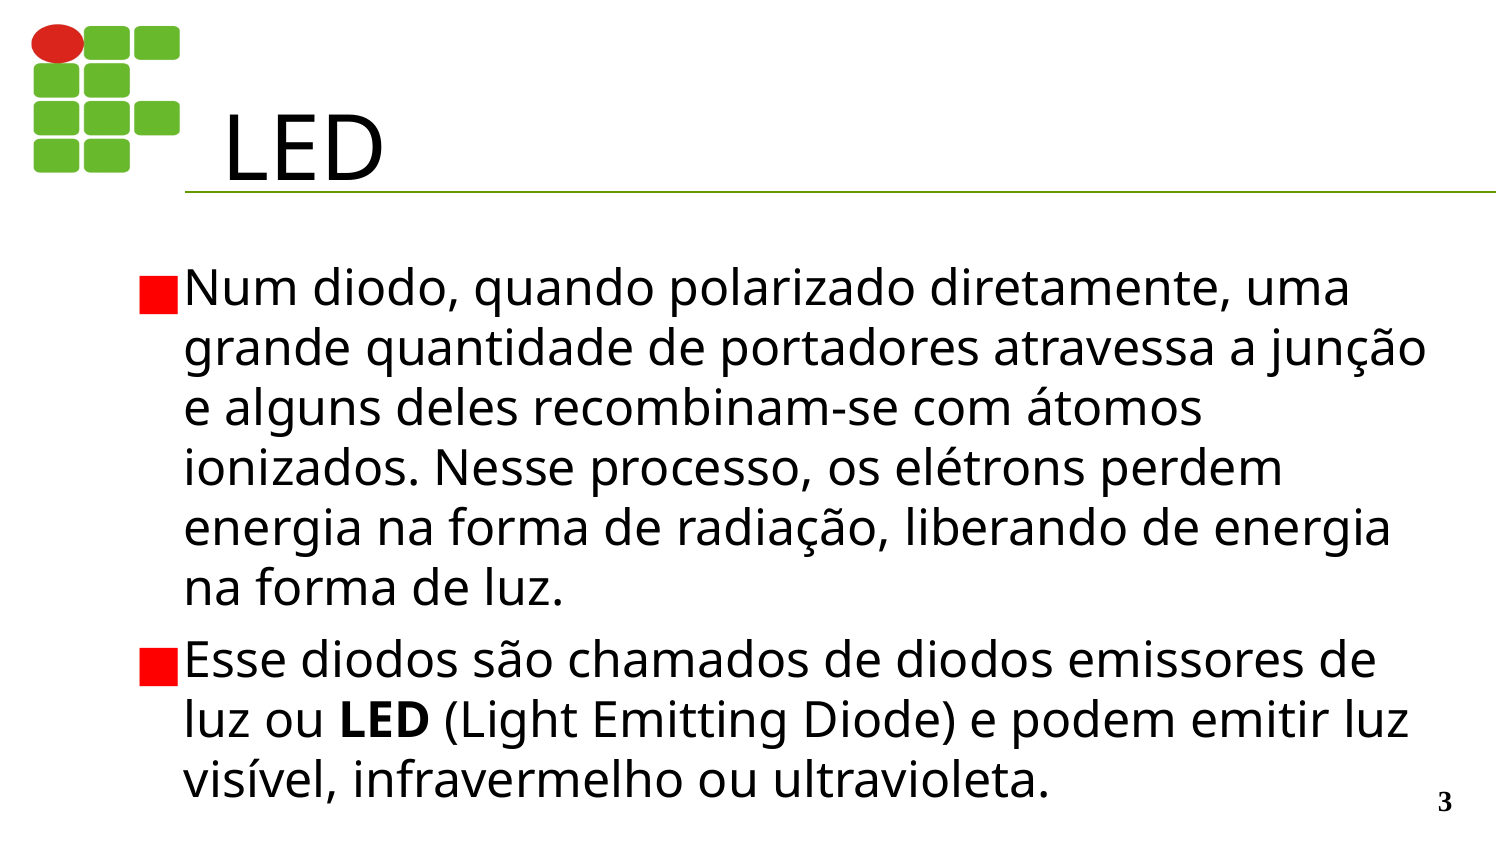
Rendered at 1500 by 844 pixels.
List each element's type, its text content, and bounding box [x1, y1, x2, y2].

picture [29, 23, 182, 174]
text_box ‹#› [1155, 774, 1468, 825]
list Num diodo, quando polarizado diretamente, uma grande quantidade de portadores atravessa a junção e alguns deles recombinam-se com átomos ionizados. Nesse processo, os elétrons perdem energia na forma de radiação, liberando de energia na forma de luz. Esse diodos são chamados de diodos emissores de luz ou LED (Light Emitting Diode) e podem emitir luz visível, infravermelho ou ultravioleta. [46, 248, 1469, 774]
title LED [206, 26, 1468, 207]
